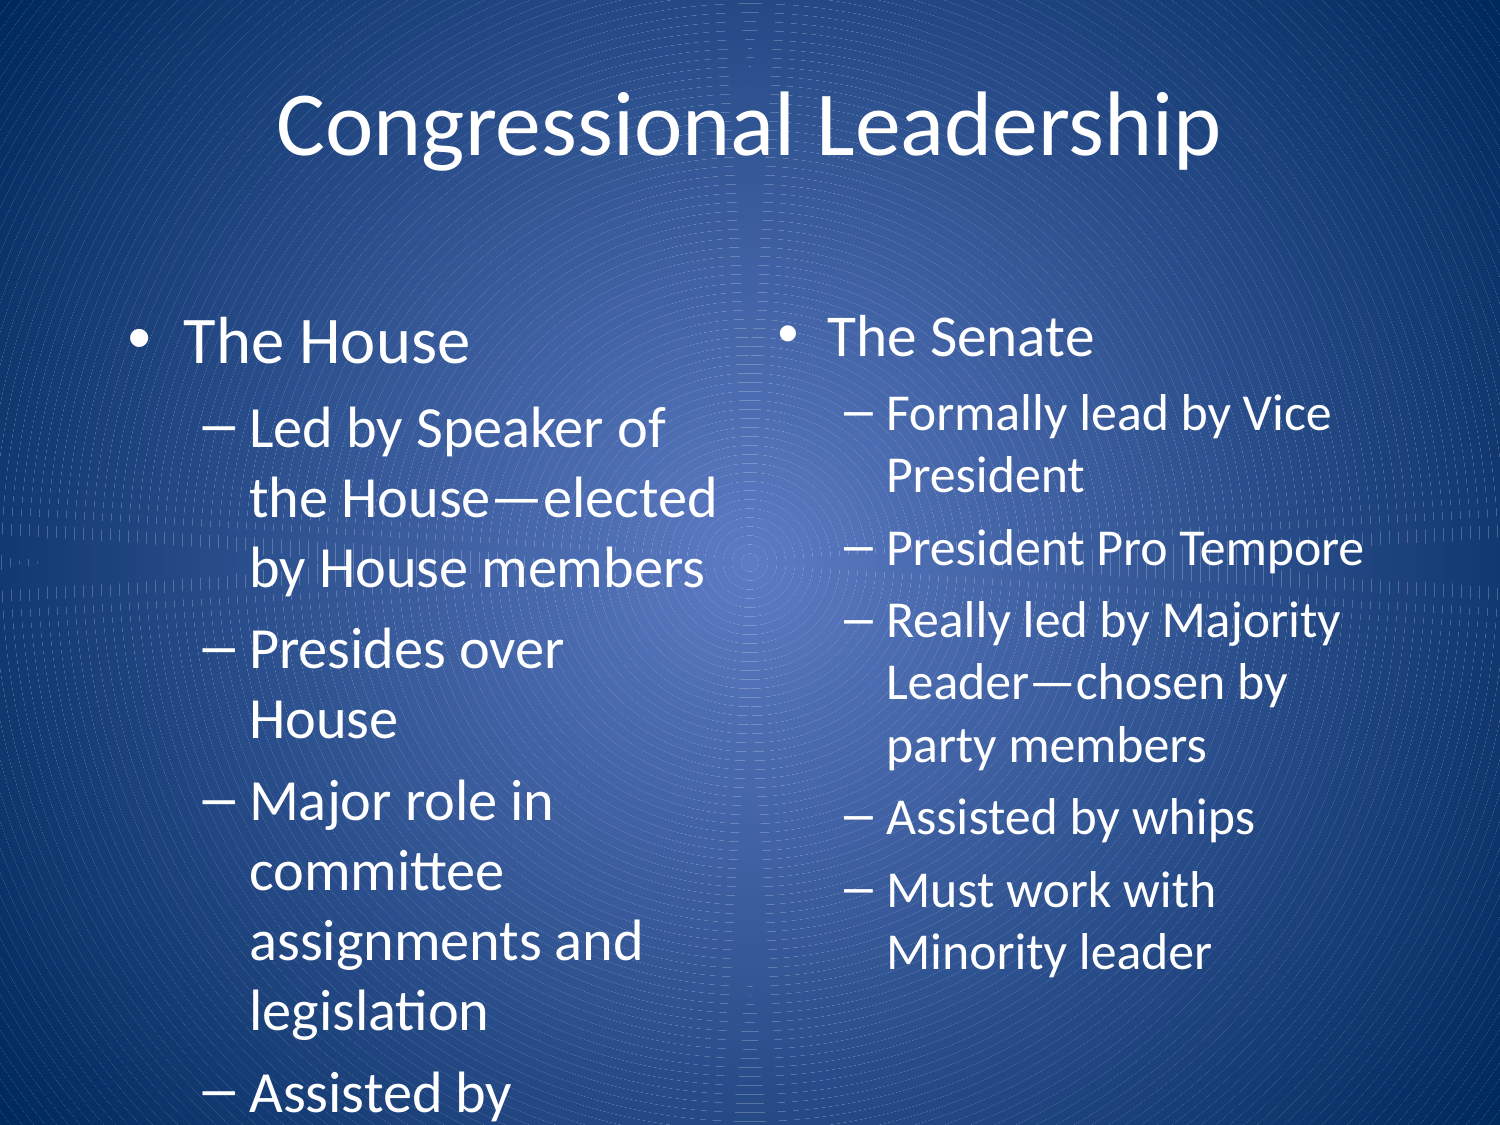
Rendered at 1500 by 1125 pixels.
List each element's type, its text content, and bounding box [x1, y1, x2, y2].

list The House Led by Speaker of the House—elected by House members Presides over House Major role in committee assignments and legislation Assisted by majority leader and whips [112, 289, 738, 1013]
title Congressional Leadership [75, 24, 1425, 213]
list The Senate Formally lead by Vice President President Pro Tempore Really led by Majority Leader—chosen by party members Assisted by whips Must work with Minority leader [762, 289, 1388, 1000]
